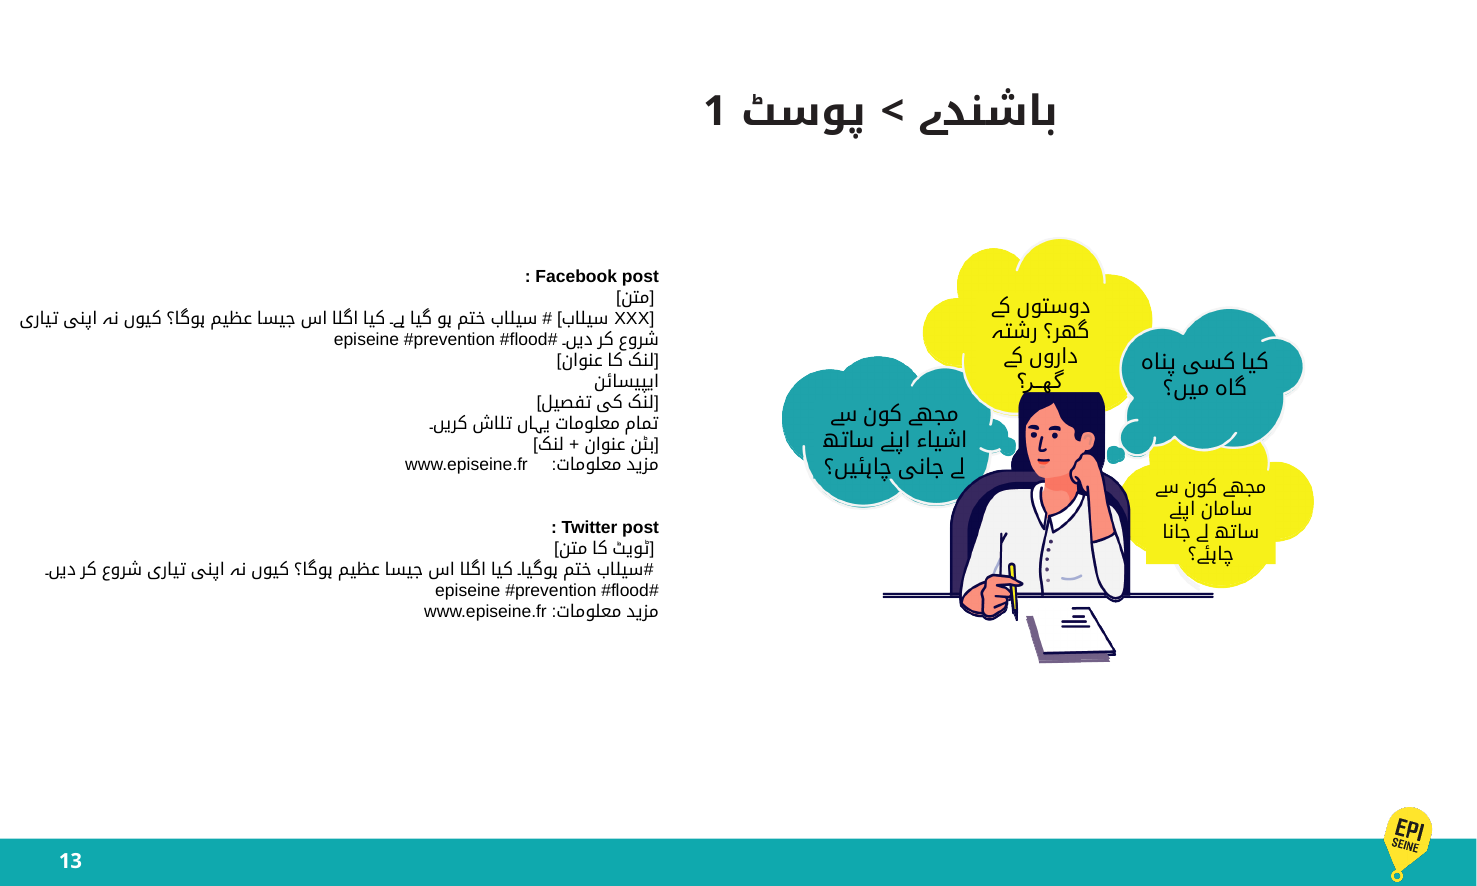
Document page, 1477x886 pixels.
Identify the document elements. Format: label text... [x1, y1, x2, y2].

picture [1381, 805, 1433, 883]
text_box Facebook post : [متن] [XXX سیلاب] # سیلاب ختم ہو گیا ہے۔ کیا اگلا اس جیسا عظیم ہوگا؟ کیوں نہ اپنی تیاری شروع کر دیں۔ #episeine #prevention #flood [لنک کا عنوان] ایپیسائن [لنک کی تفصیل] تمام معلومات یہاں تلاش کریں۔ [بٹن عنوان + لنک] مزید معلومات: www.episeine.fr Twitter post : [ٹویٹ کا متن] #سیلاب ختم ہوگیا۔ کیا اگلا اس جیسا عظیم ہوگا؟ کیوں نہ اپنی تیاری شروع کر دیں۔ #episeine #prevention #flood مزید معلومات: www.episeine.fr [0, 260, 664, 626]
title باشندے > پوسٹ 1 [152, 56, 1072, 135]
picture [667, 179, 1454, 718]
